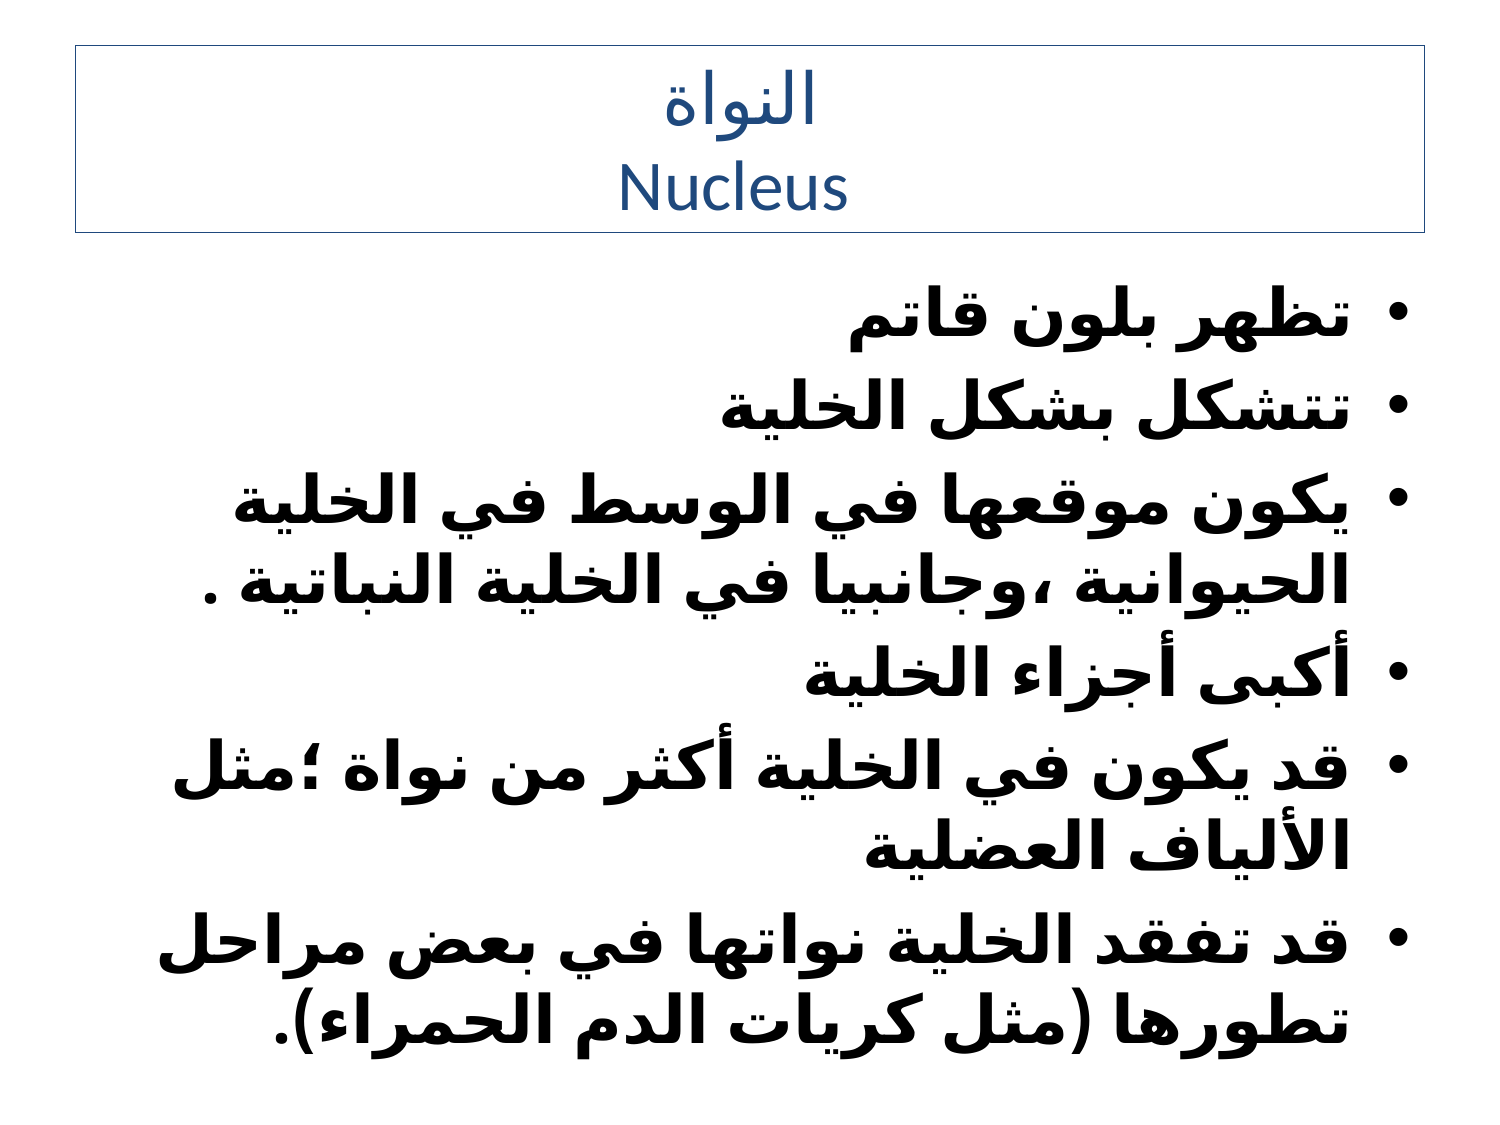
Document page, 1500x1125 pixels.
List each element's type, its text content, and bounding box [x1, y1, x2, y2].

list تظهر بلون قاتم تتشكل بشكل الخلية يكون موقعها في الوسط في الخلية الحيوانية ،وجانبيا في الخلية النباتية . أكبى أجزاء الخلية قد يكون في الخلية أكثر من نواة ؛مثل الألياف العضلية قد تفقد الخلية نواتها في بعض مراحل تطورها (مثل كريات الدم الحمراء). [75, 262, 1425, 1005]
title النواة Nucleus [75, 45, 1425, 233]
